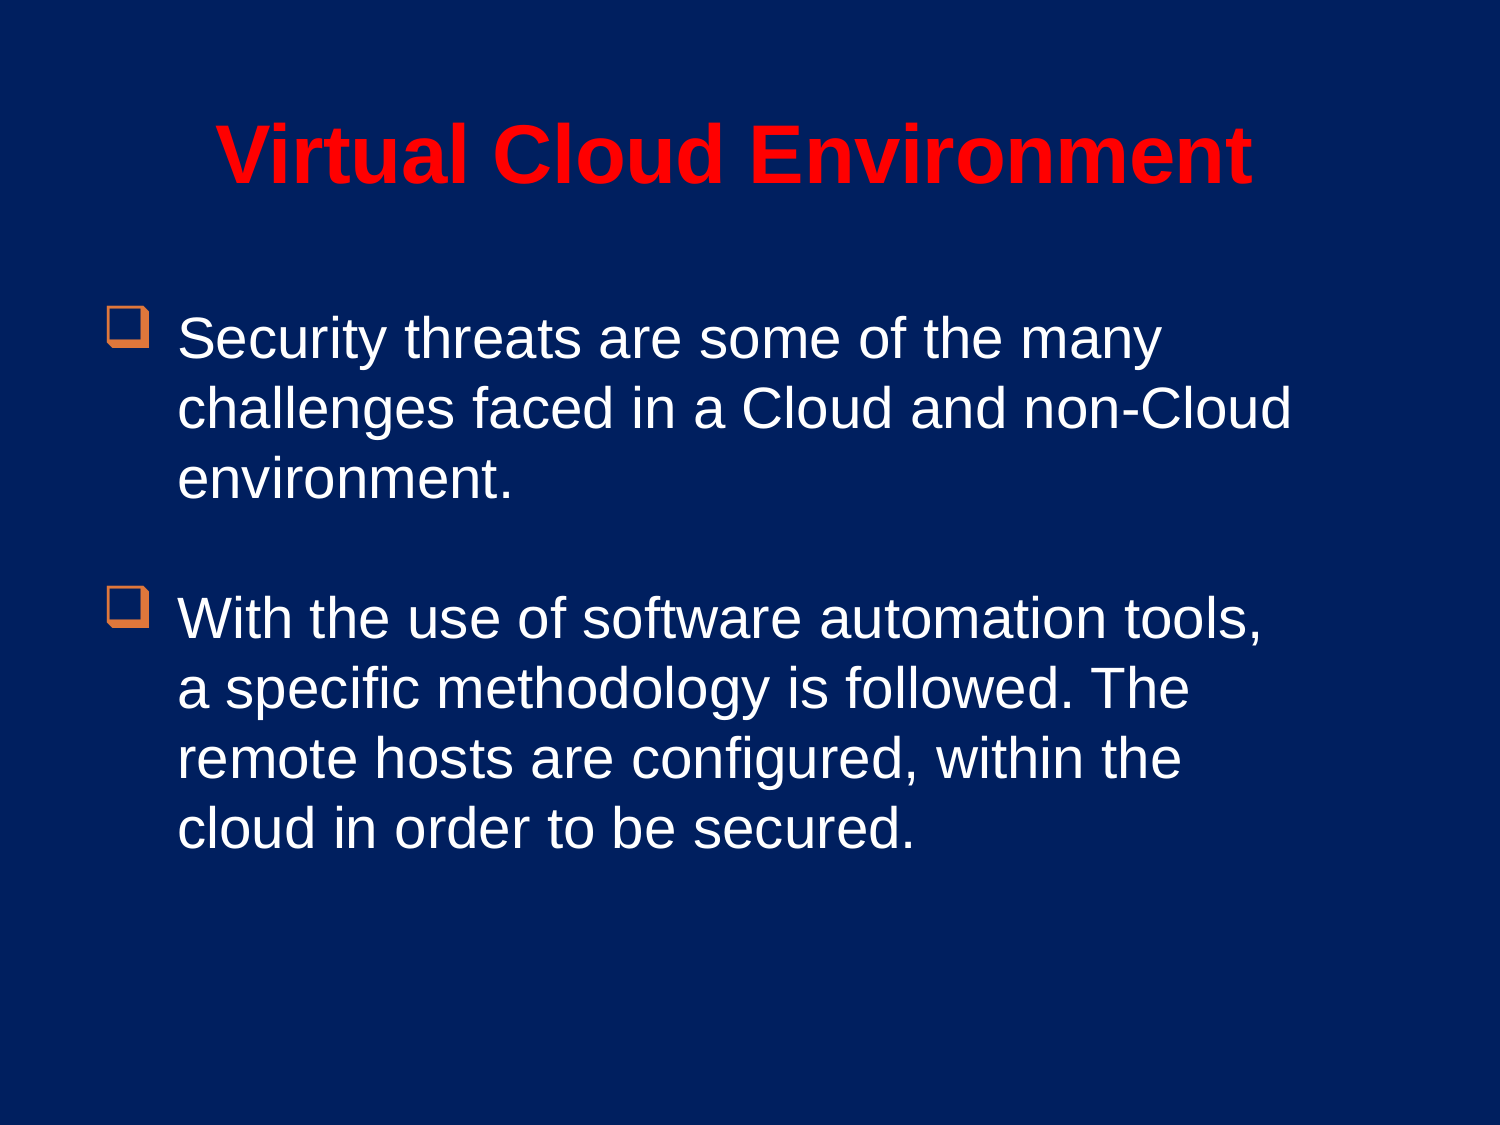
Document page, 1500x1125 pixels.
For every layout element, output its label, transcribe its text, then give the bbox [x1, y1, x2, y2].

text_box Virtual Cloud Environment [87, 100, 1380, 201]
text_box Security threats are some of the many challenges faced in a Cloud and non-Cloud environment. With the use of software automation tools, a specific methodology is followed. The remote hosts are configured, within the cloud in order to be secured. [99, 299, 1450, 860]
